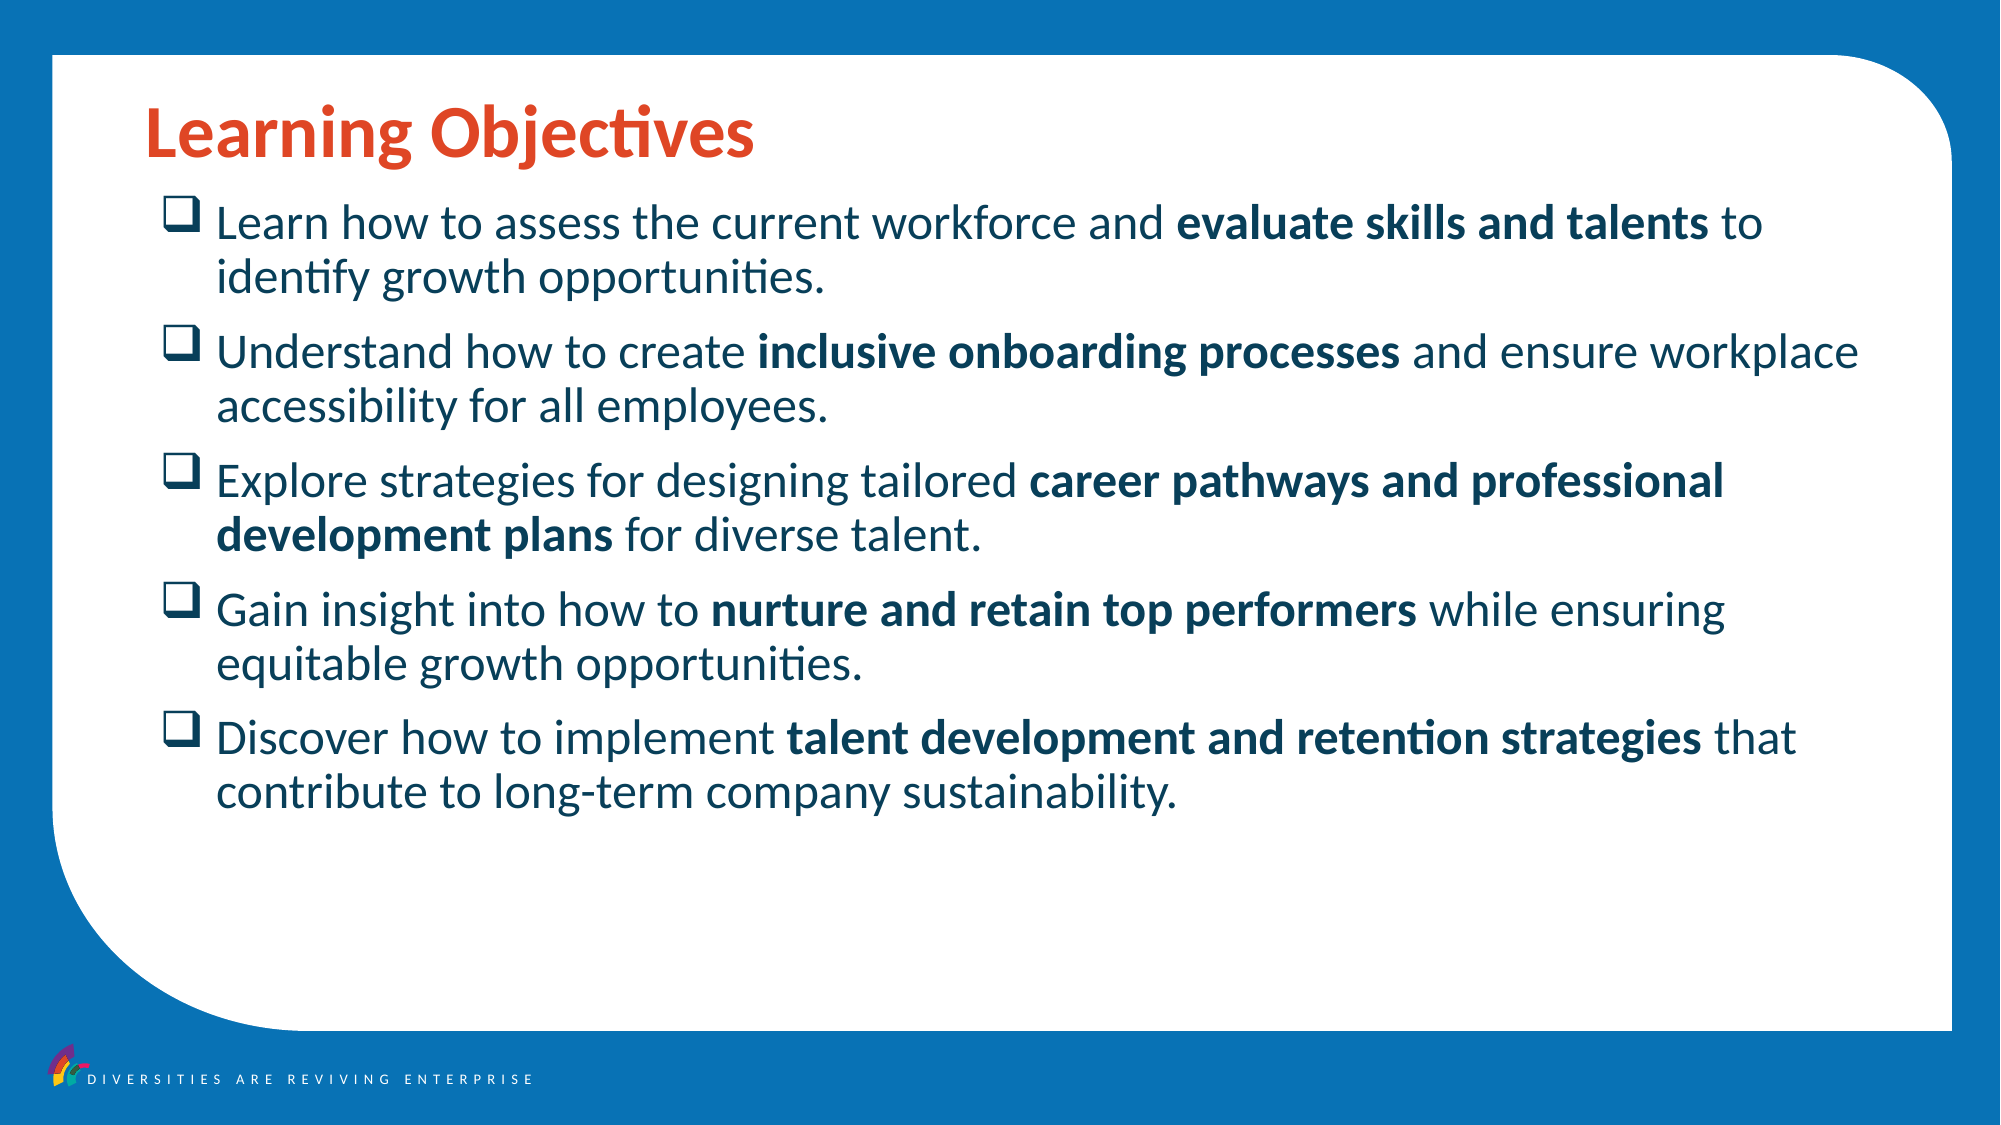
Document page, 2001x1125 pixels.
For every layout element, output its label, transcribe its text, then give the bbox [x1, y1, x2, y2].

list Learning Objectives [130, 85, 1869, 217]
list Learn how to assess the current workforce and evaluate skills and talents to identify growth opportunities. Understand how to create inclusive onboarding processes and ensure workplace accessibility for all employees. Explore strategies for designing tailored career pathways and professional development plans for diverse talent. Gain insight into how to nurture and retain top performers while ensuring equitable growth opportunities. Discover how to implement talent development and retention strategies that contribute to long-term company sustainability. [144, 189, 1883, 821]
